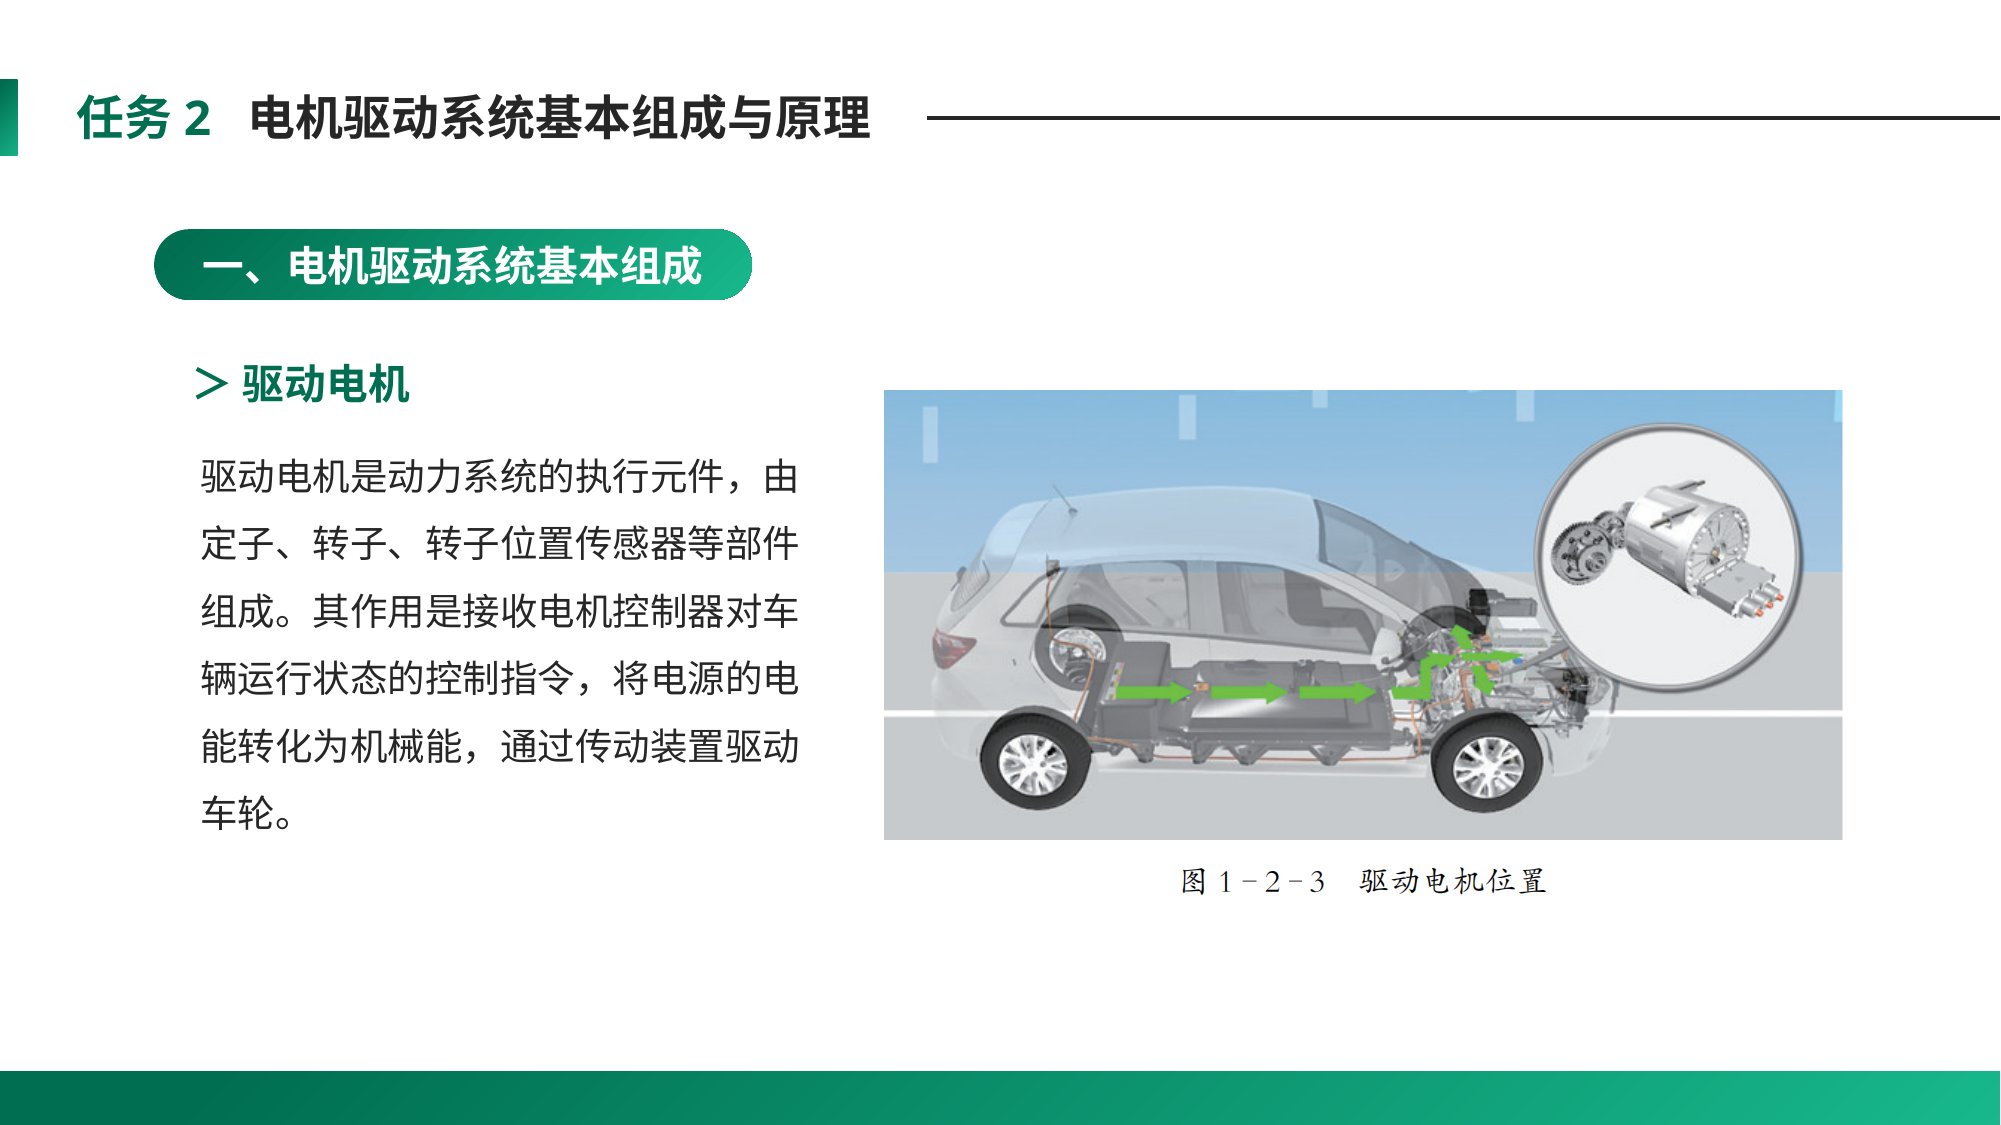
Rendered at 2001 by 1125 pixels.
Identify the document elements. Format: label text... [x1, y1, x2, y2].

text_box 一、电机驱动系统基本组成 [154, 229, 752, 300]
text_box 任务2 电机驱动系统基本组成与原理 [61, 80, 1111, 153]
text_box 驱动电机是动力系统的执行元件，由定子、转子、转子位置传感器等部件组成。其作用是接收电机控制器对车辆运行状态的控制指令，将电源的电能转化为机械能，通过传动装置驱动车轮。 [185, 422, 816, 843]
text_box ＞ 驱动电机 [176, 350, 691, 416]
picture [883, 386, 1843, 906]
